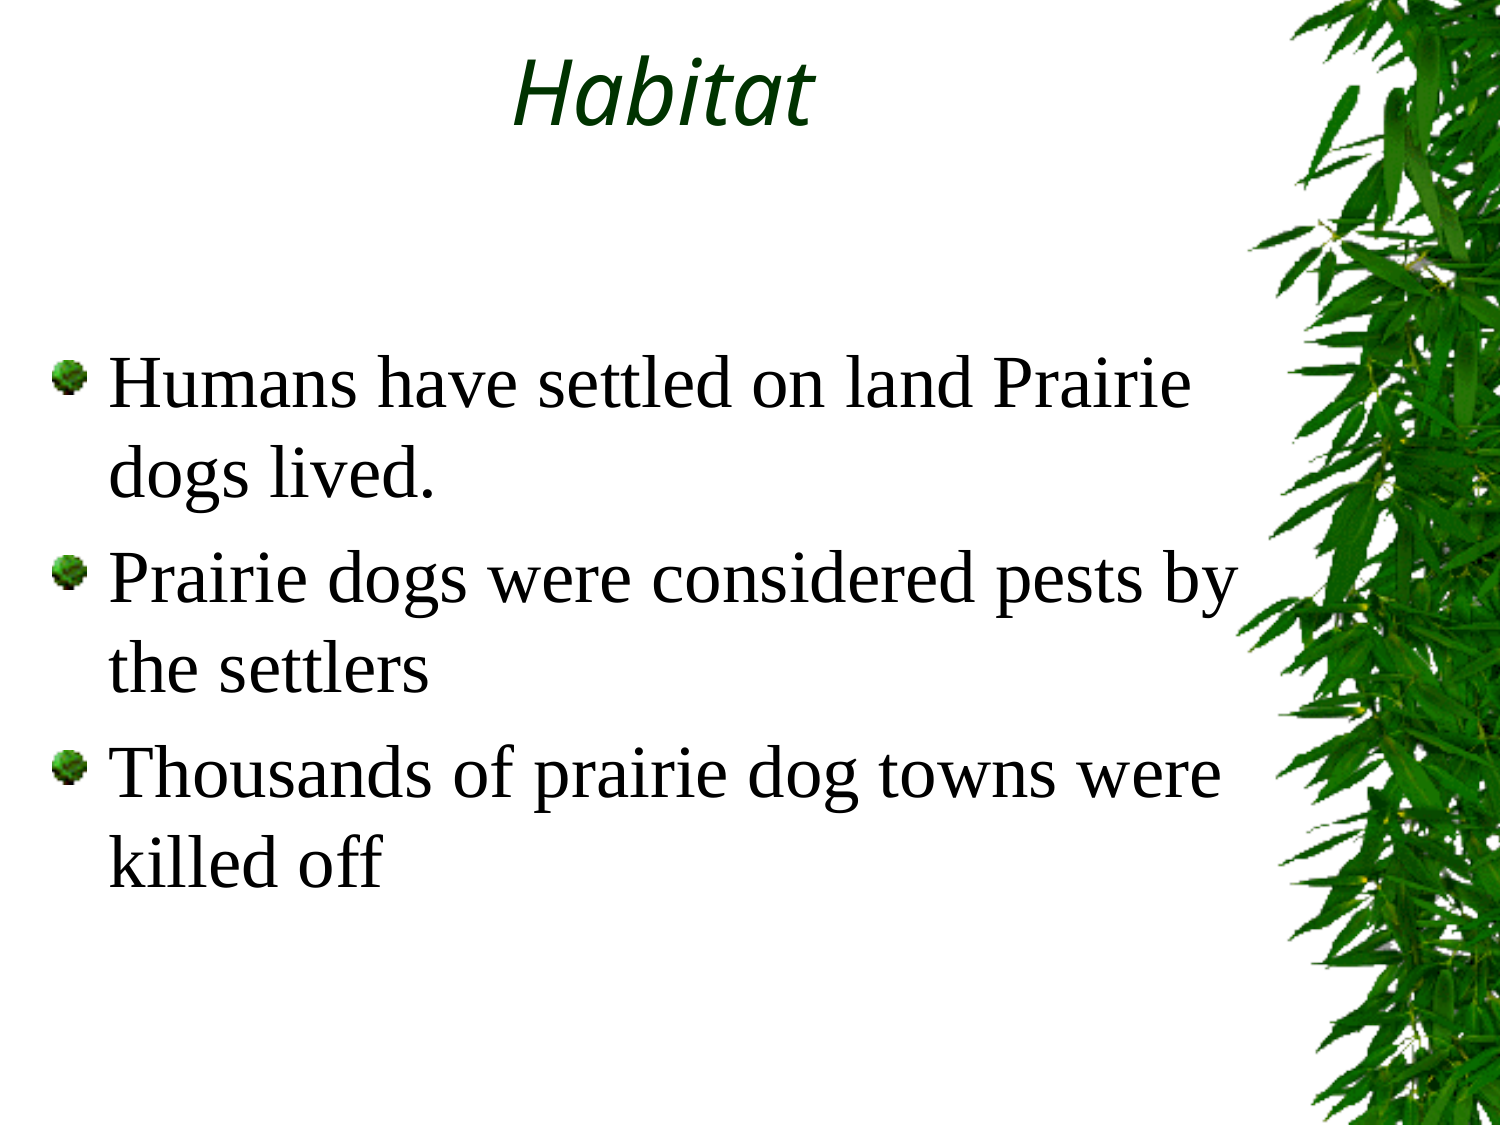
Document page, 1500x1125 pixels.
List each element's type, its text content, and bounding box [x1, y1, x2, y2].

picture [1206, 0, 1500, 1125]
picture [52, 360, 87, 395]
list Humans have settled on land Prairie dogs lived. Prairie dogs were considered pests by the settlers Thousands of prairie dog towns were killed off [37, 324, 1275, 1050]
picture [52, 555, 87, 590]
title Habitat [50, 24, 1275, 152]
picture [52, 750, 87, 785]
